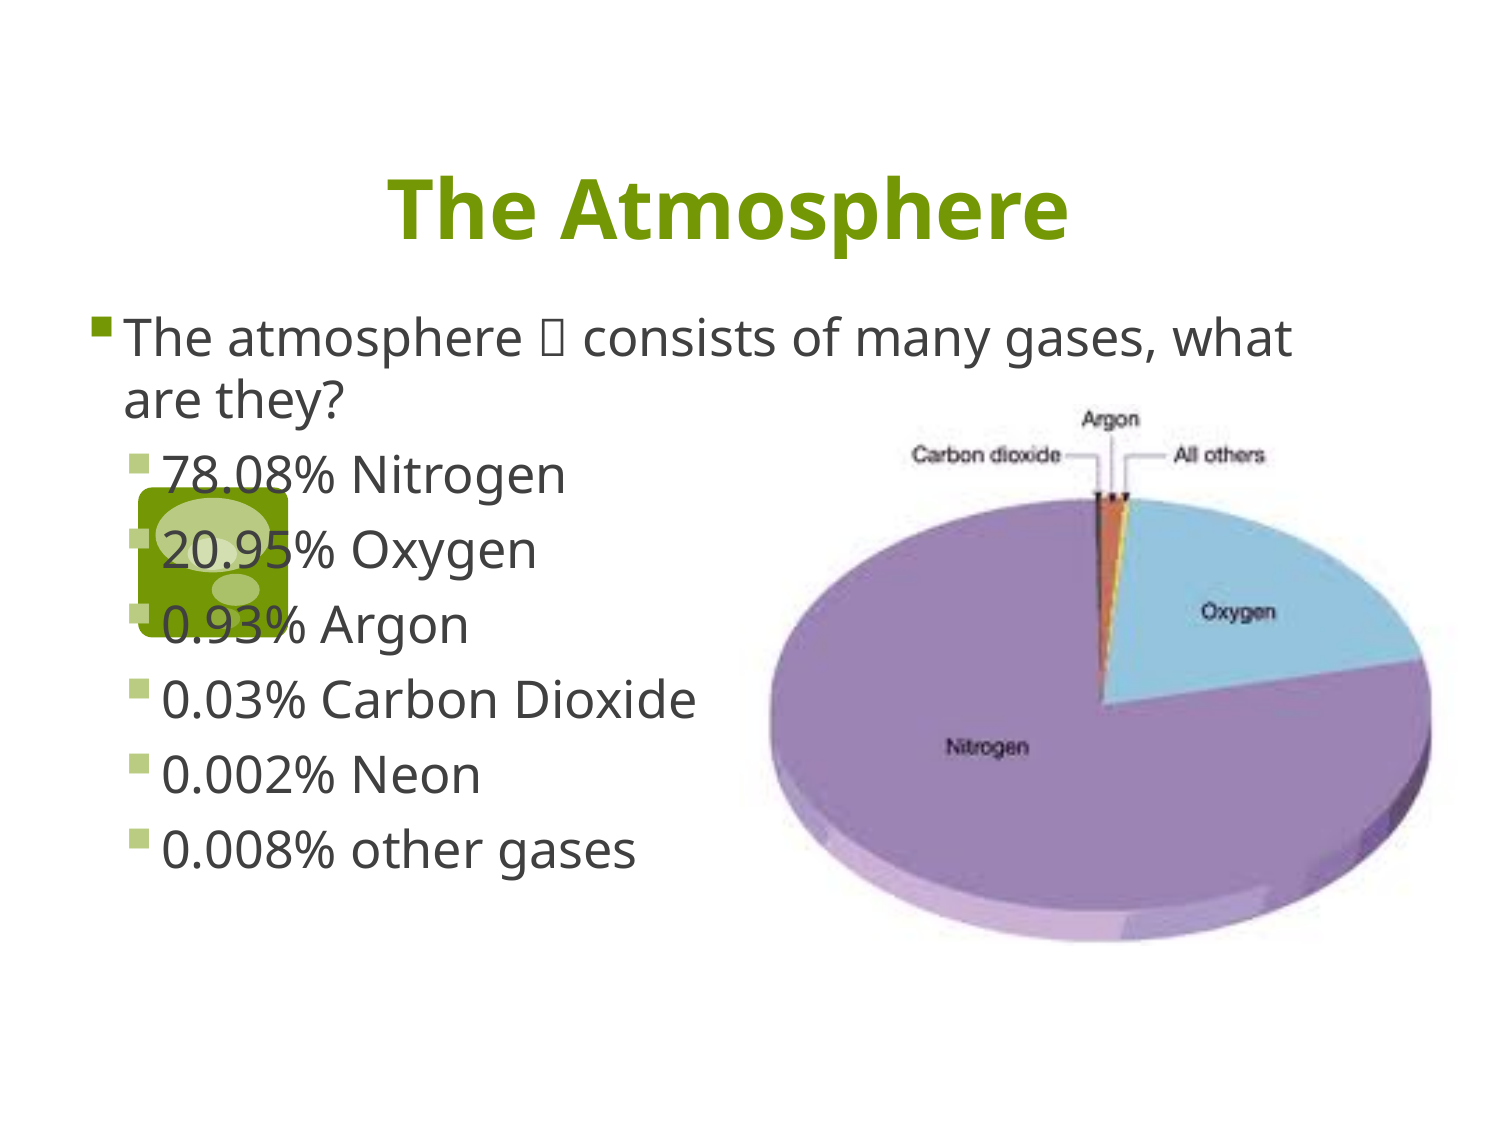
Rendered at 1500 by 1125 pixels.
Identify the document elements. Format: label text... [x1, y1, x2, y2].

list The atmosphere  consists of many gases, what are they? 78.08% Nitrogen 20.95% Oxygen 0.93% Argon 0.03% Carbon Dioxide 0.002% Neon 0.008% other gases [71, 296, 1360, 1040]
title The Atmosphere [323, 76, 1135, 264]
picture [738, 403, 1463, 947]
